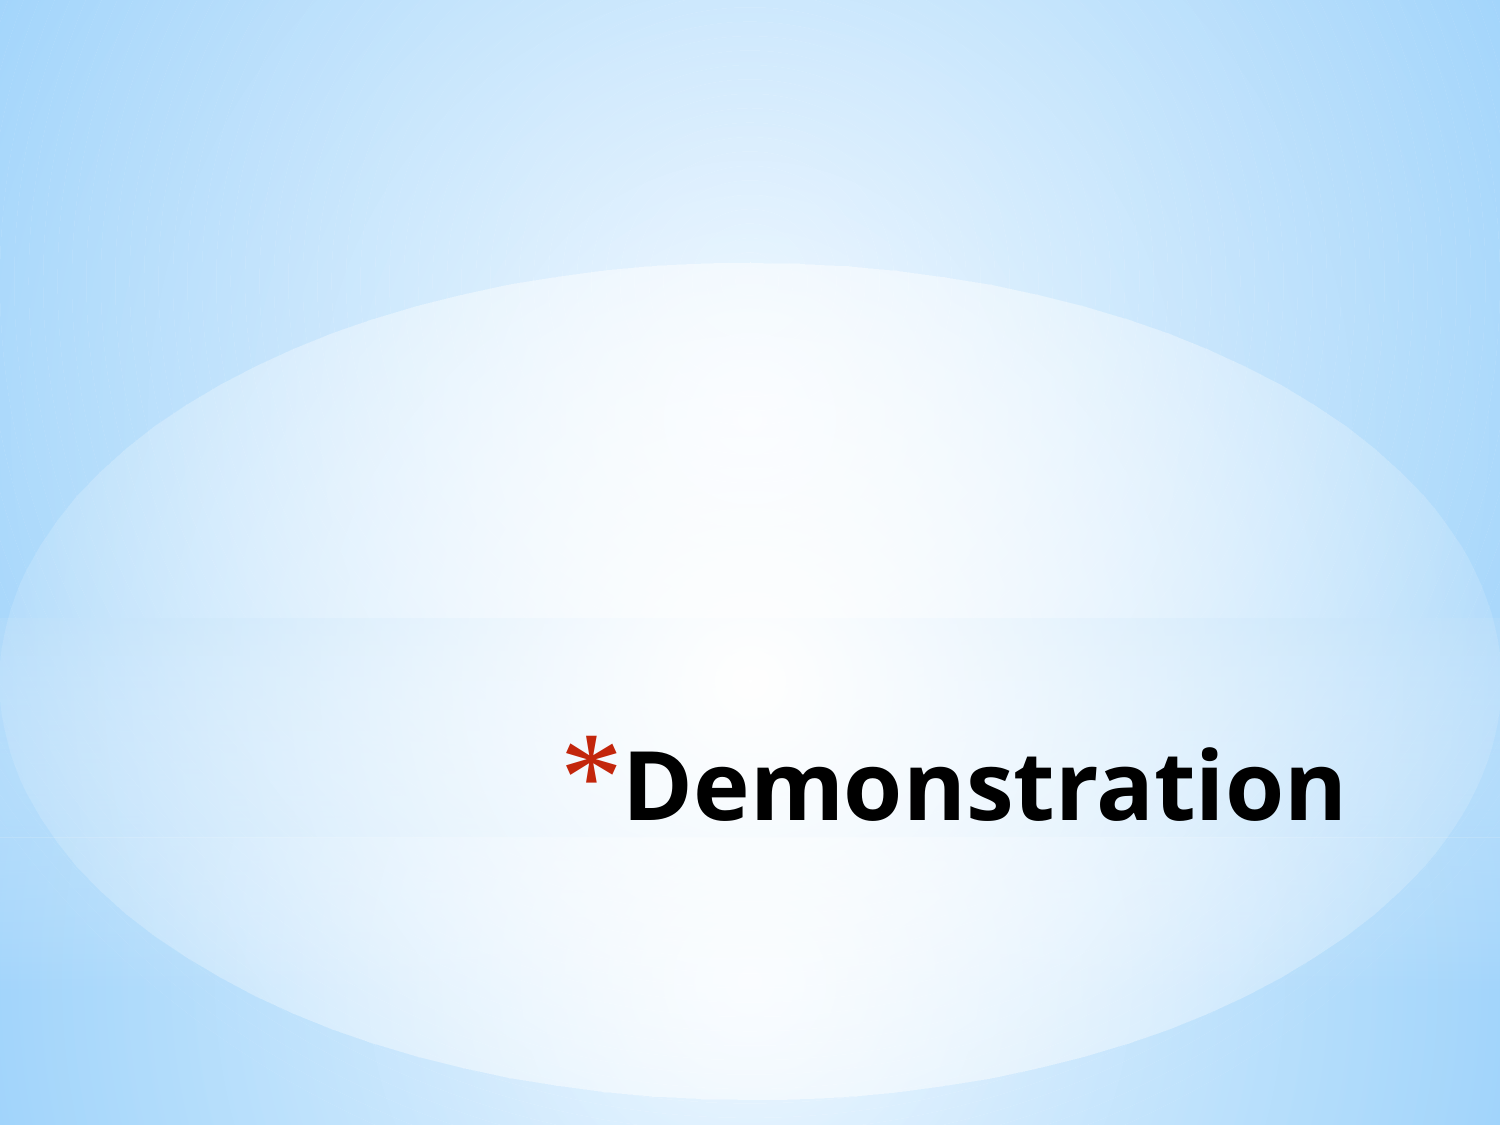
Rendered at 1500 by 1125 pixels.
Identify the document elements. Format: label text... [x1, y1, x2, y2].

title Demonstration [294, 717, 1363, 905]
